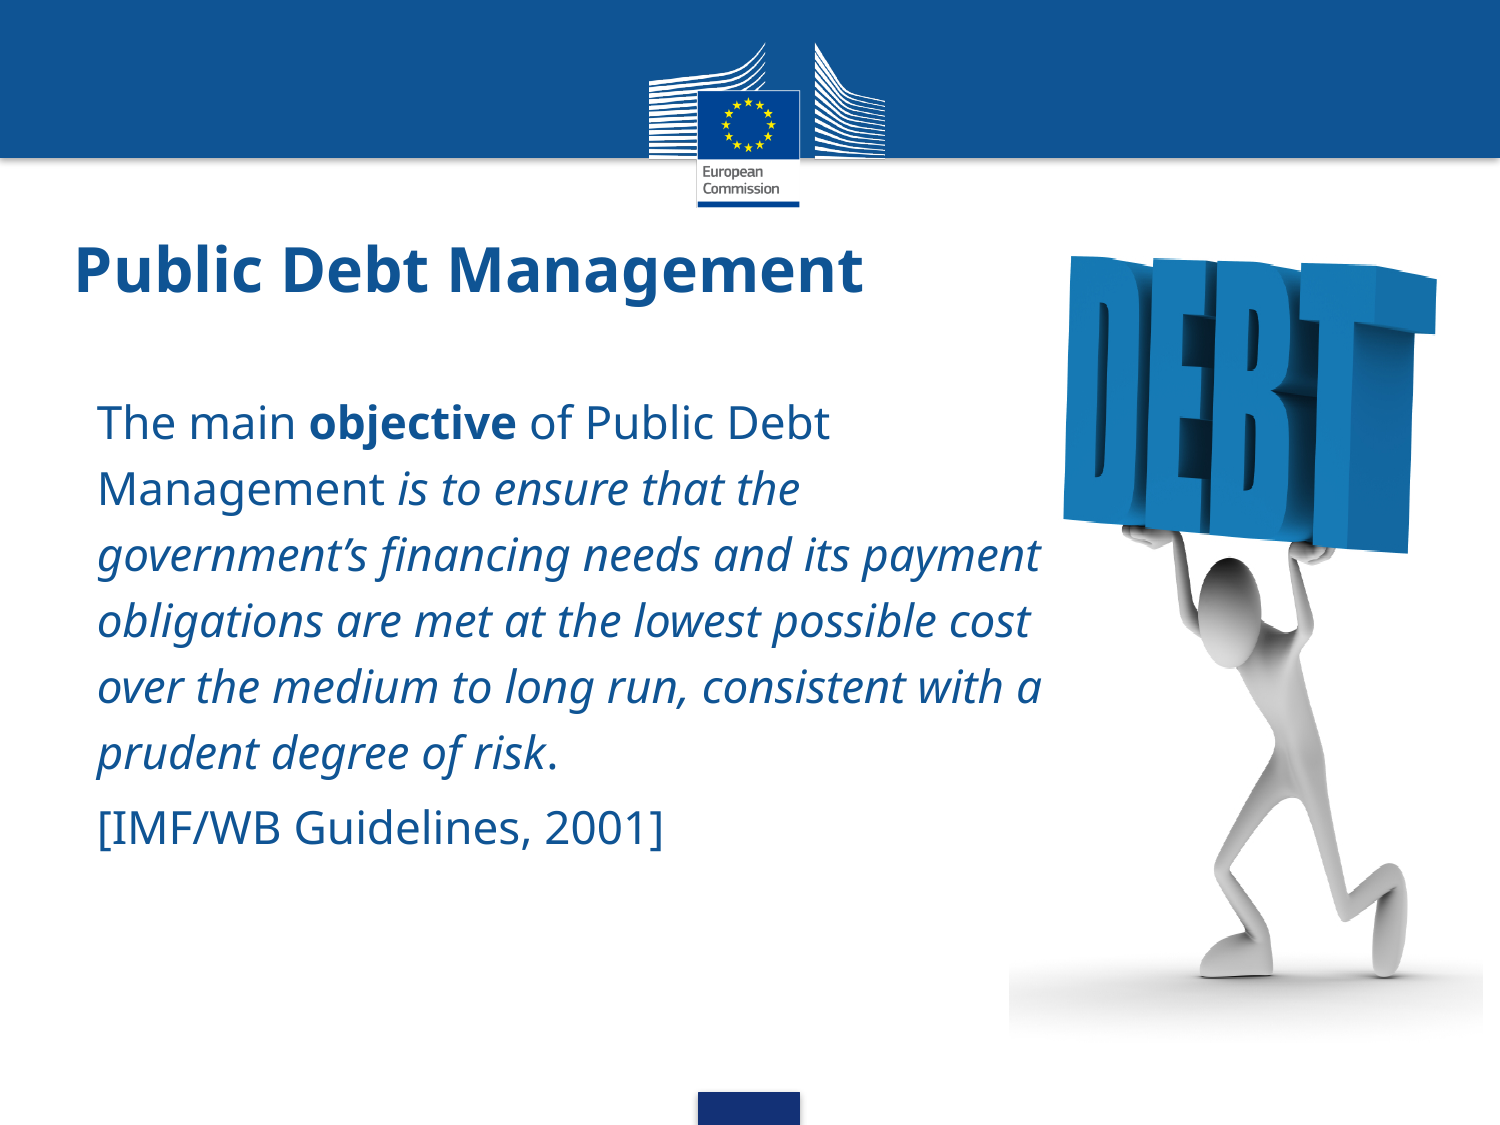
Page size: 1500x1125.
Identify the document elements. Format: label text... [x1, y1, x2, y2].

list The main objective of Public Debt Management is to ensure that the government’s financing needs and its payment obligations are met at the lowest possible cost over the medium to long run, consistent with a prudent degree of risk. [IMF/WB Guidelines, 2001] [23, 374, 1004, 998]
picture [1009, 207, 1483, 1043]
title Public Debt Management [0, 173, 1500, 362]
picture [649, 42, 885, 173]
